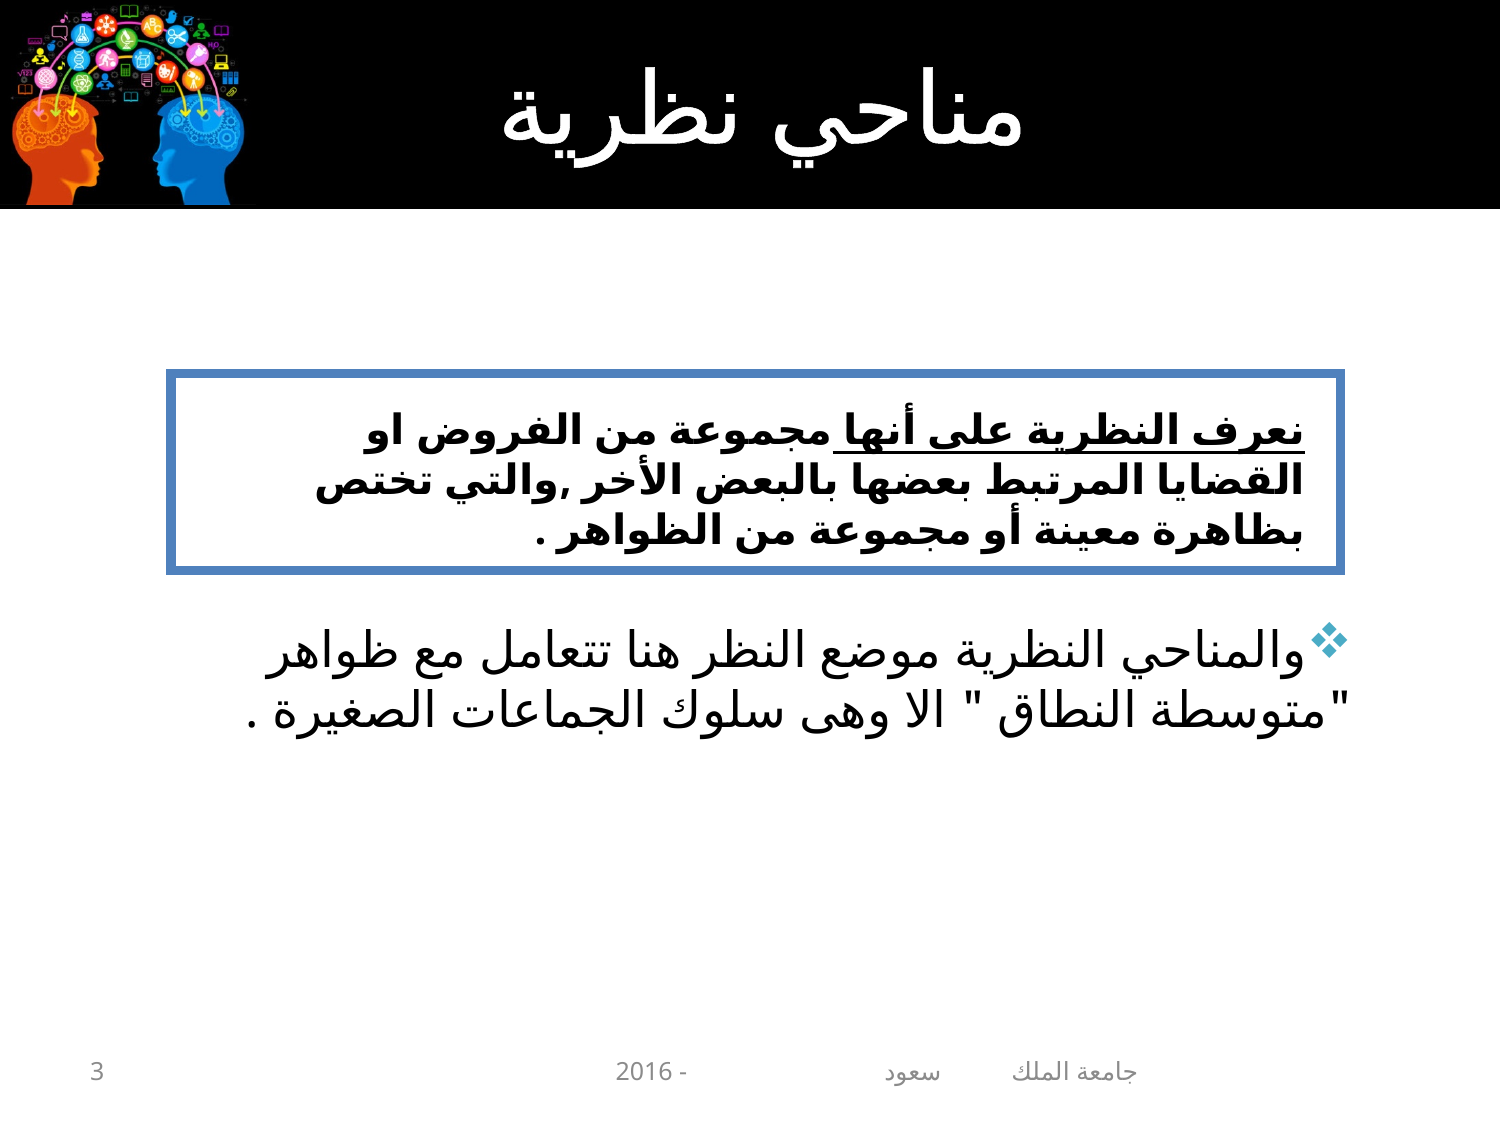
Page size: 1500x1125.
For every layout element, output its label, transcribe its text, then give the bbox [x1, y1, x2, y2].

picture [0, 0, 256, 205]
text_box والمناحي النظرية موضع النظر هنا تتعامل مع ظواهر "متوسطة النطاق " الا وهى سلوك الجماعات الصغيرة . [100, 609, 1368, 846]
text_box نعرف النظرية على أنها مجموعة من الفروض او القضايا المرتبط بعضها بالبعض الأخر ,والتي تختص بظاهرة معينة أو مجموعة من الظواهر . [171, 373, 1341, 571]
footer جامعة الملك سعود - 2016 [512, 1042, 988, 1103]
text_box مناحي نظرية [257, 0, 1500, 209]
slide_number 3 [75, 1042, 425, 1103]
